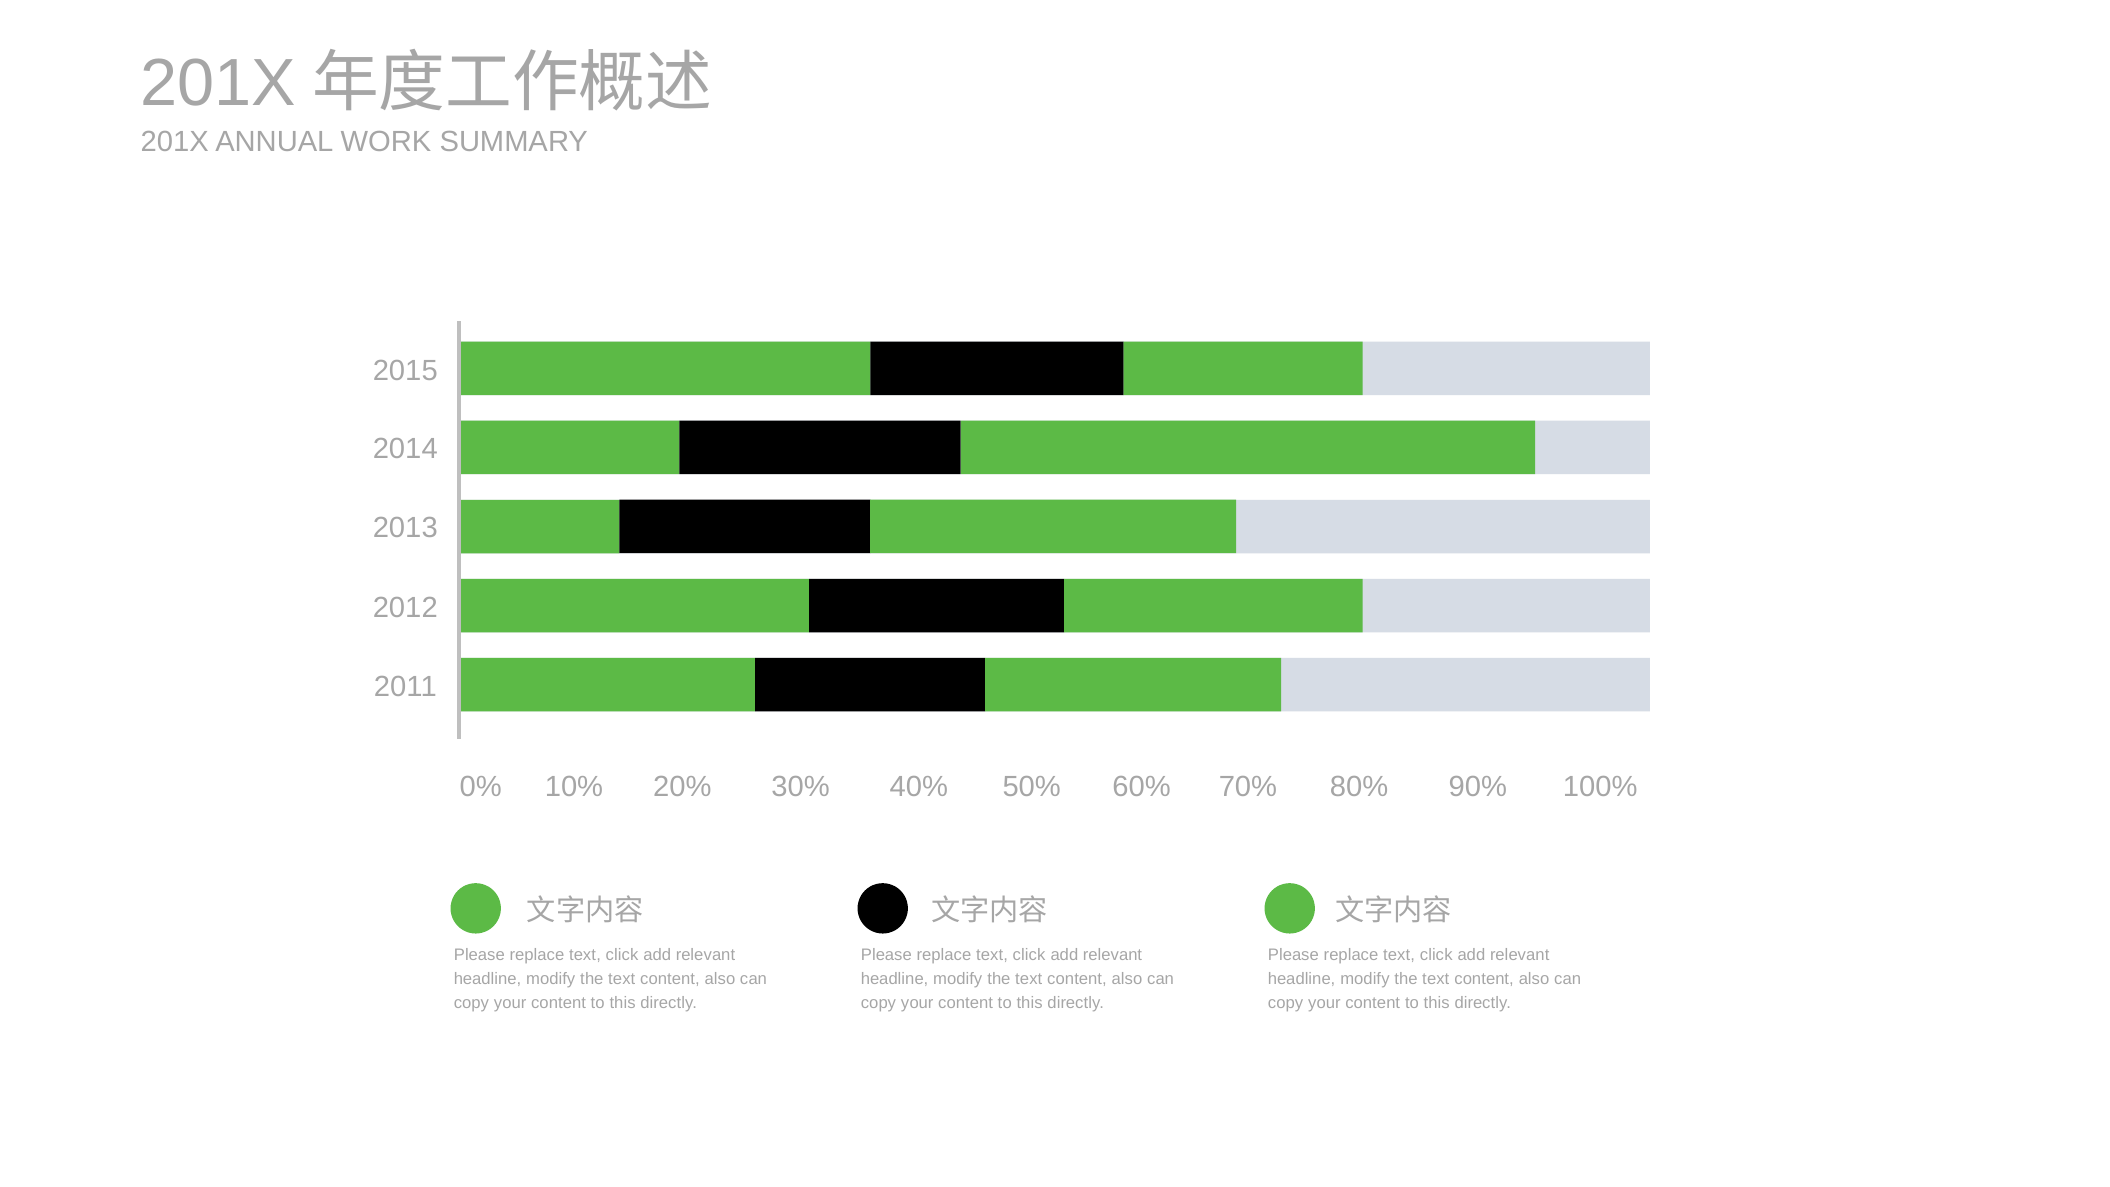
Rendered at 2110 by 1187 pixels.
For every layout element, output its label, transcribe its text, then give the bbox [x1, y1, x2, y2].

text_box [357, 321, 1654, 807]
text_box [1263, 882, 1316, 932]
text_box [449, 882, 502, 932]
text_box Please replace text, click add relevant headline, modify the text content, also can copy your content to this directly. [846, 932, 1215, 1020]
text_box 201X年度工作概述 [140, 38, 789, 119]
text_box Please replace text, click add relevant headline, modify the text content, also can copy your content to this directly. [1253, 932, 1622, 1020]
text_box [856, 882, 909, 932]
text_box Please replace text, click add relevant headline, modify the text content, also can copy your content to this directly. [439, 932, 808, 1020]
text_box 文字内容 [916, 876, 1063, 932]
text_box 201X ANNUAL WORK SUMMARY [140, 122, 602, 158]
text_box 文字内容 [1320, 876, 1468, 932]
text_box 文字内容 [512, 876, 659, 932]
